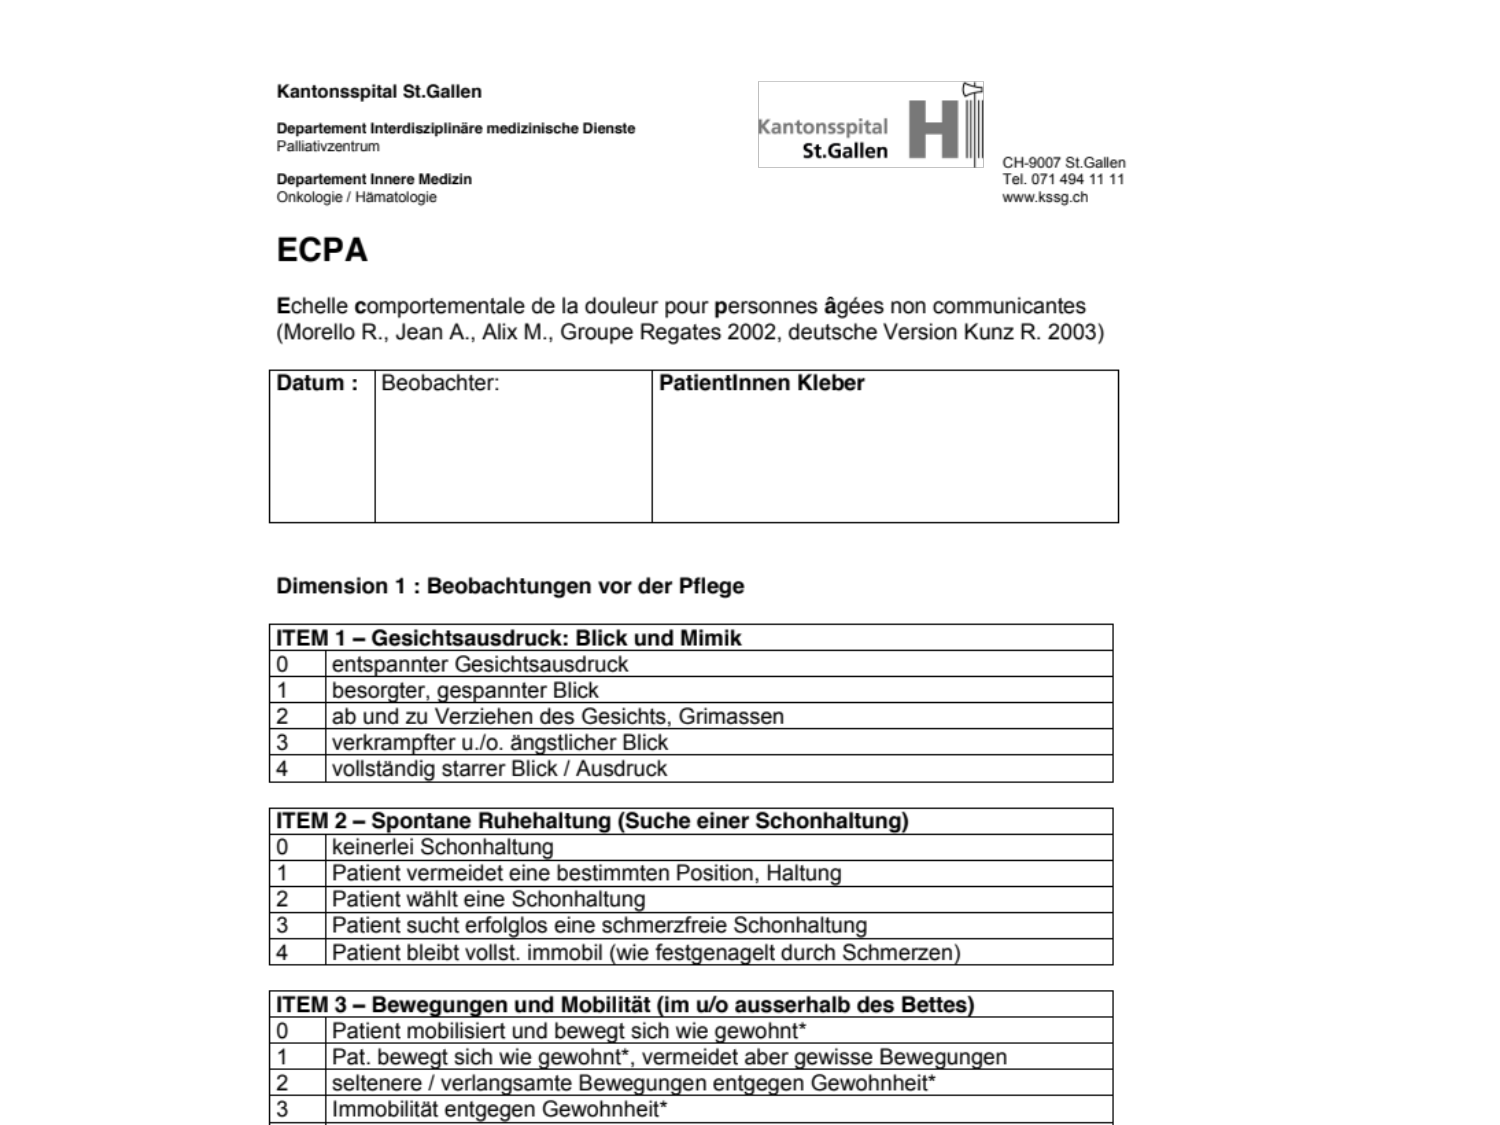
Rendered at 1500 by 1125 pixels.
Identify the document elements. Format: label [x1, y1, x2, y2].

picture [147, 0, 1235, 1125]
